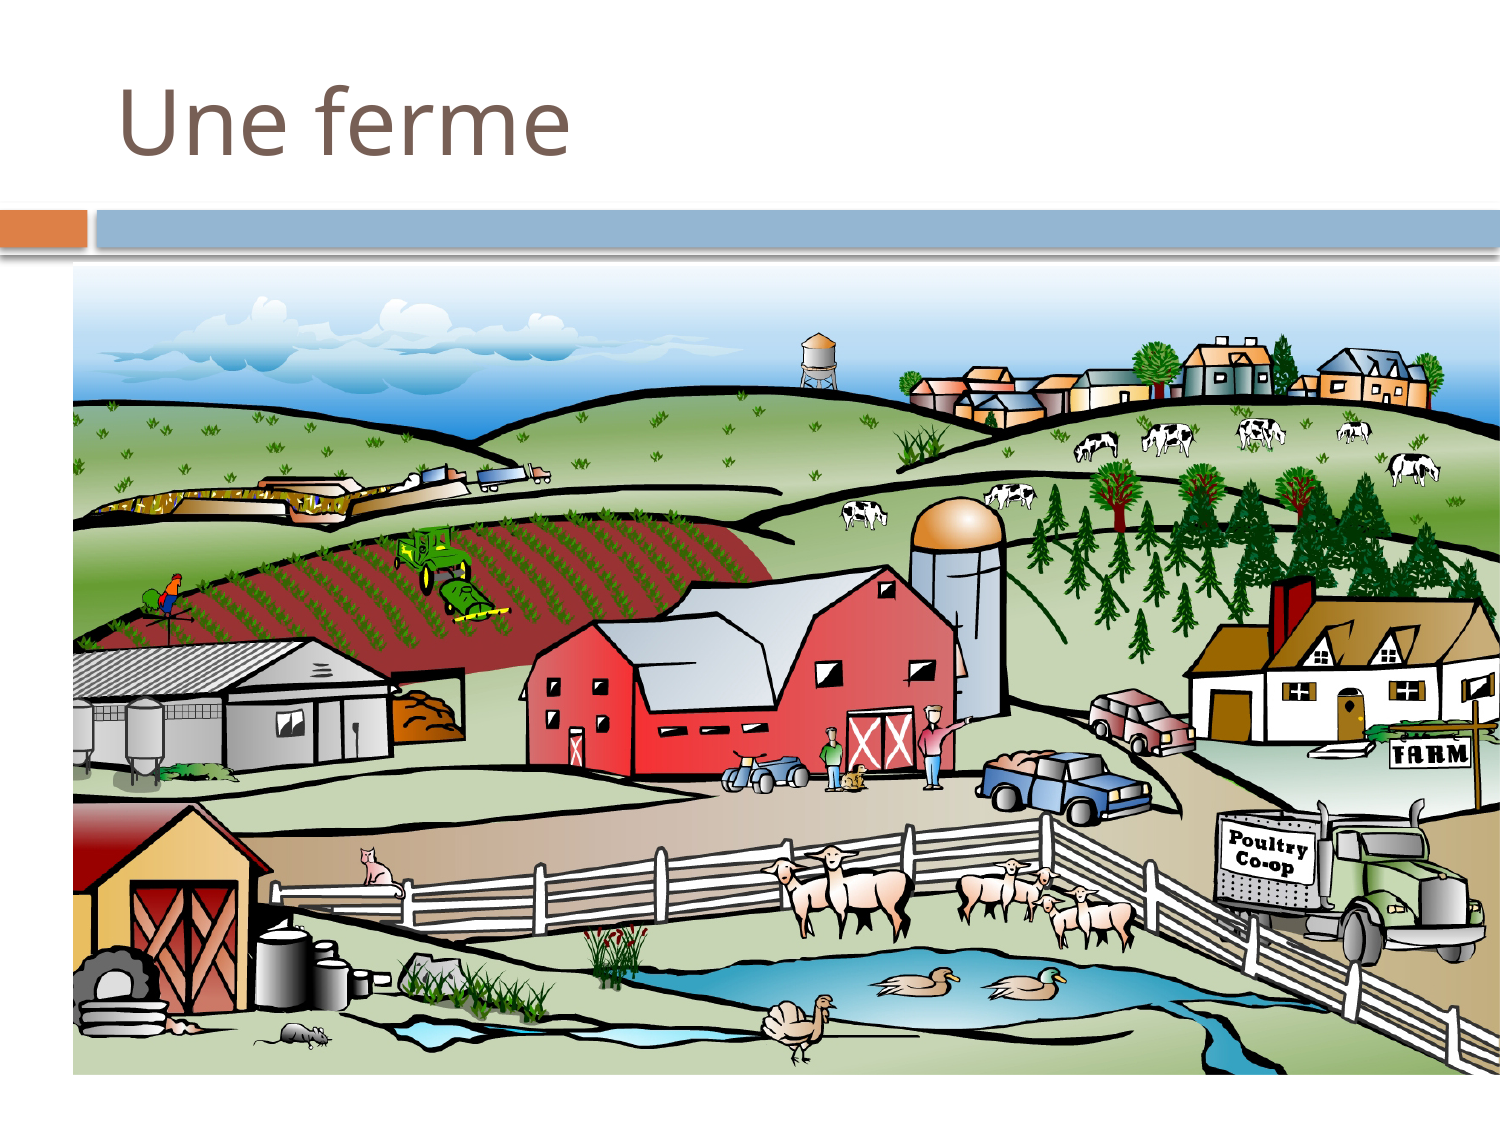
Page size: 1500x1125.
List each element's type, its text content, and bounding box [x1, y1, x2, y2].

title Une ferme [100, 37, 1438, 200]
picture [73, 262, 1500, 1076]
